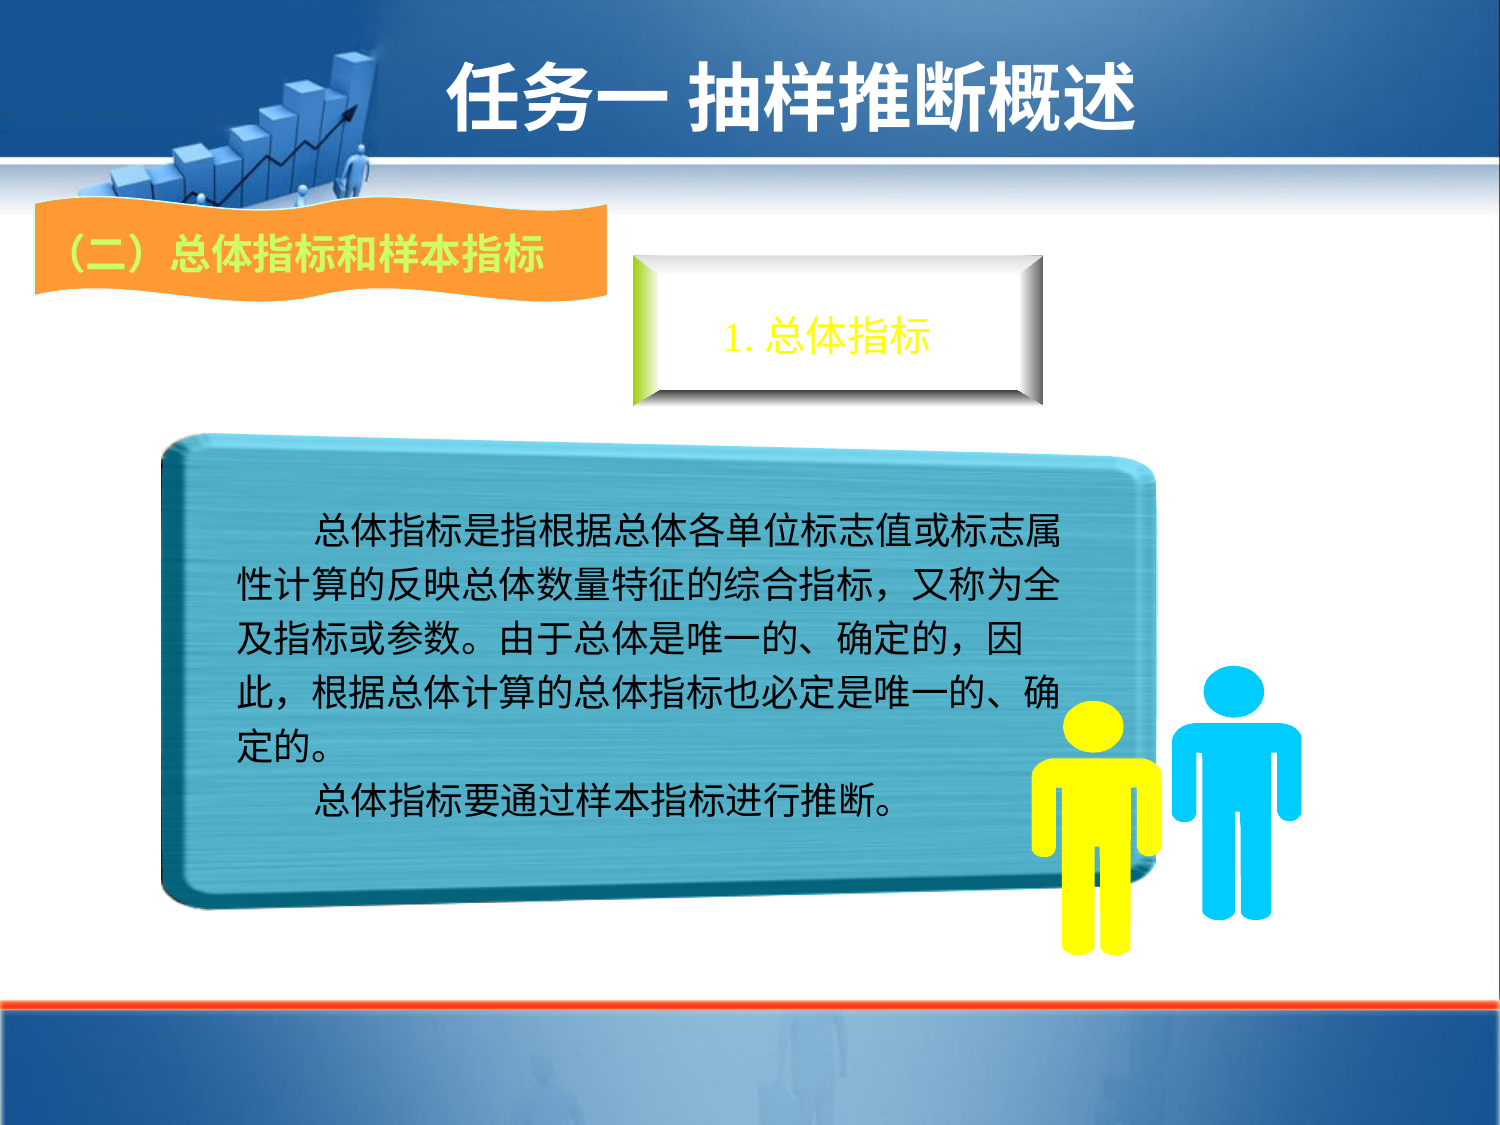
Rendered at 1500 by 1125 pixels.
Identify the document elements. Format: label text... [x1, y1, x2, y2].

picture [0, 0, 1500, 1125]
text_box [159, 432, 1302, 956]
text_box 任务一 抽样推断概述 [395, 42, 1500, 148]
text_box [631, 255, 1046, 408]
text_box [29, 196, 632, 303]
